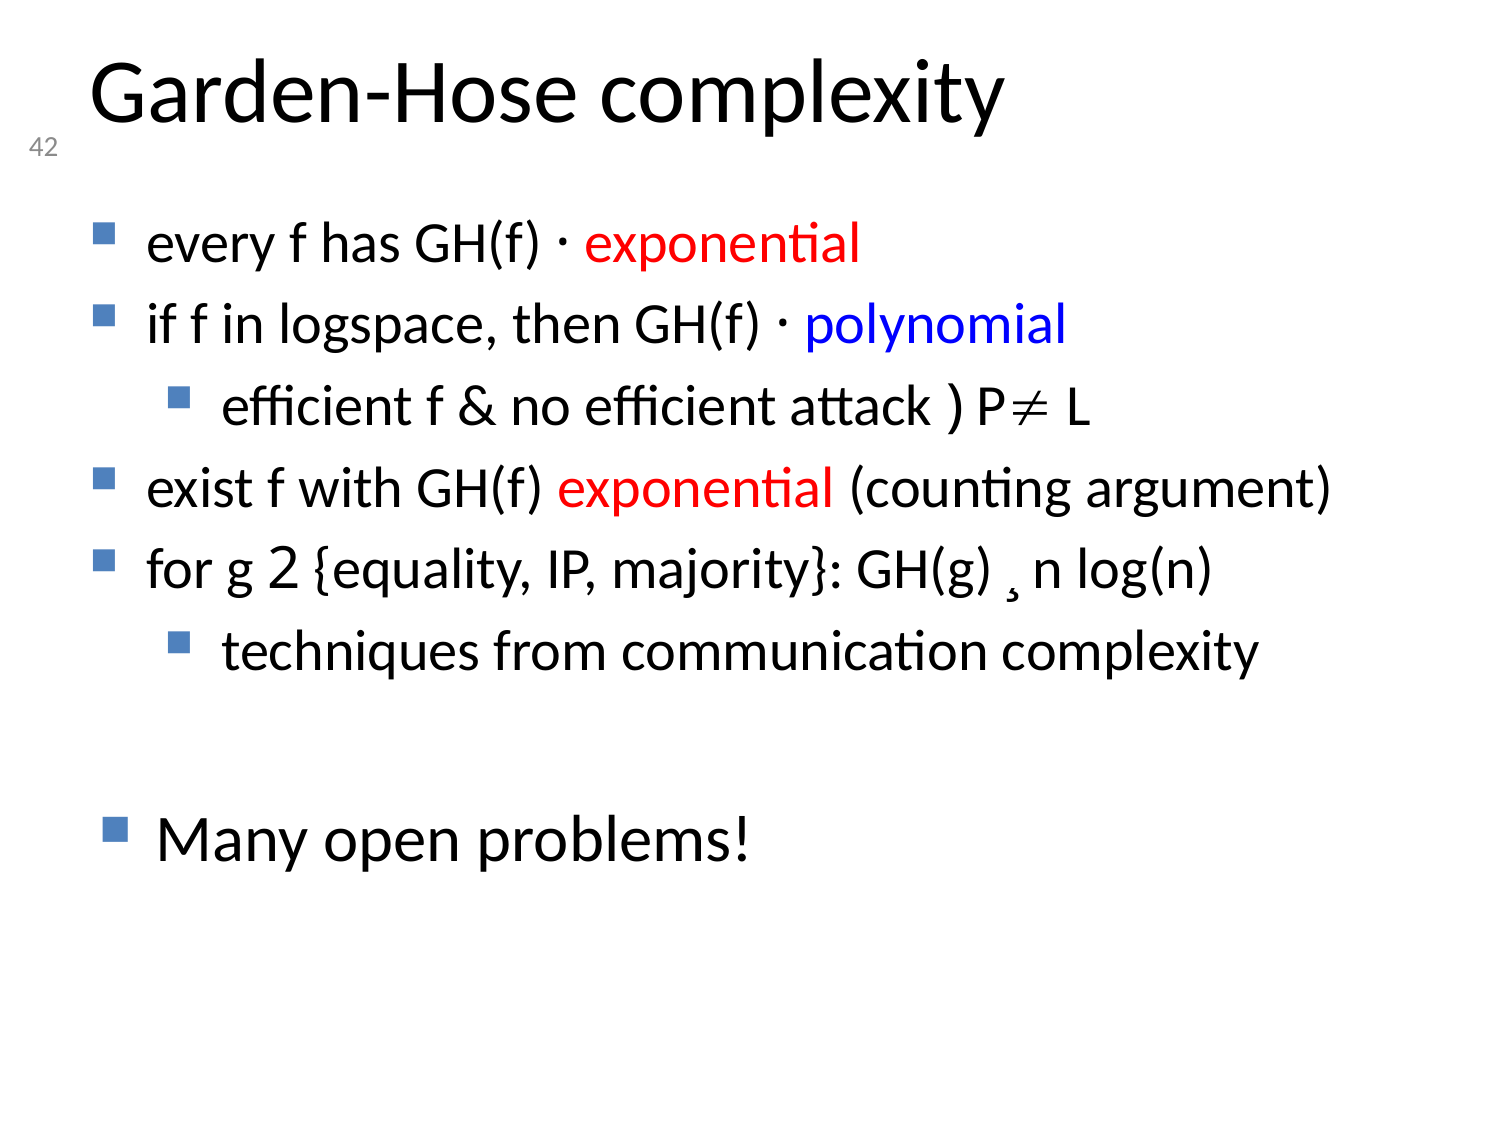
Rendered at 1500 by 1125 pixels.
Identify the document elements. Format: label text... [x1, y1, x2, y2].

list every f has GH(f) · exponential if f in logspace, then GH(f) · polynomial efficient f & no efficient attack ) P L exist f with GH(f) exponential (counting argument) for g 2 {equality, IP, majority}: GH(g) ¸ n log(n) techniques from communication complexity Many open problems! [75, 196, 1425, 1005]
title Garden-Hose complexity [74, 23, 1317, 176]
